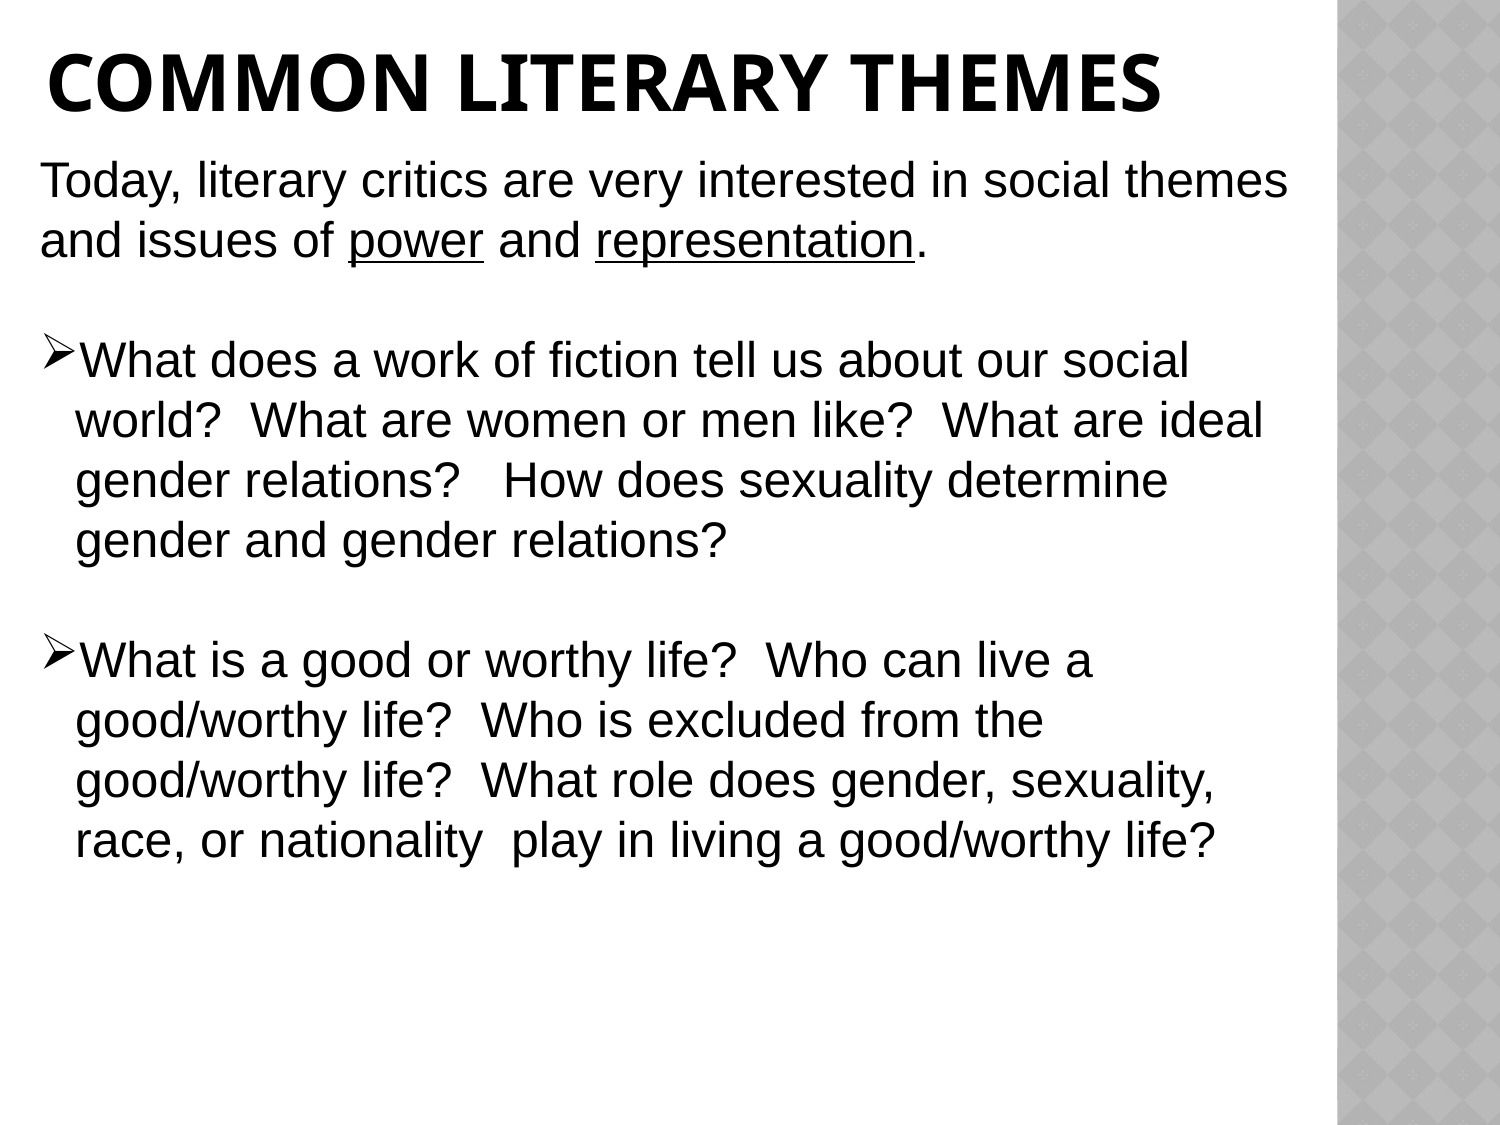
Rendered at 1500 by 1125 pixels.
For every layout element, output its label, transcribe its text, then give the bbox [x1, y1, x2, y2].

text_box Today, literary critics are very interested in social themes and issues of power and representation. What does a work of fiction tell us about our social world? What are women or men like? What are ideal gender relations? How does sexuality determine gender and gender relations? What is a good or worthy life? Who can live a good/worthy life? Who is excluded from the good/worthy life? What role does gender, sexuality, race, or nationality play in living a good/worthy life? [24, 140, 1313, 876]
title Common Literary Themes [37, 24, 1226, 128]
